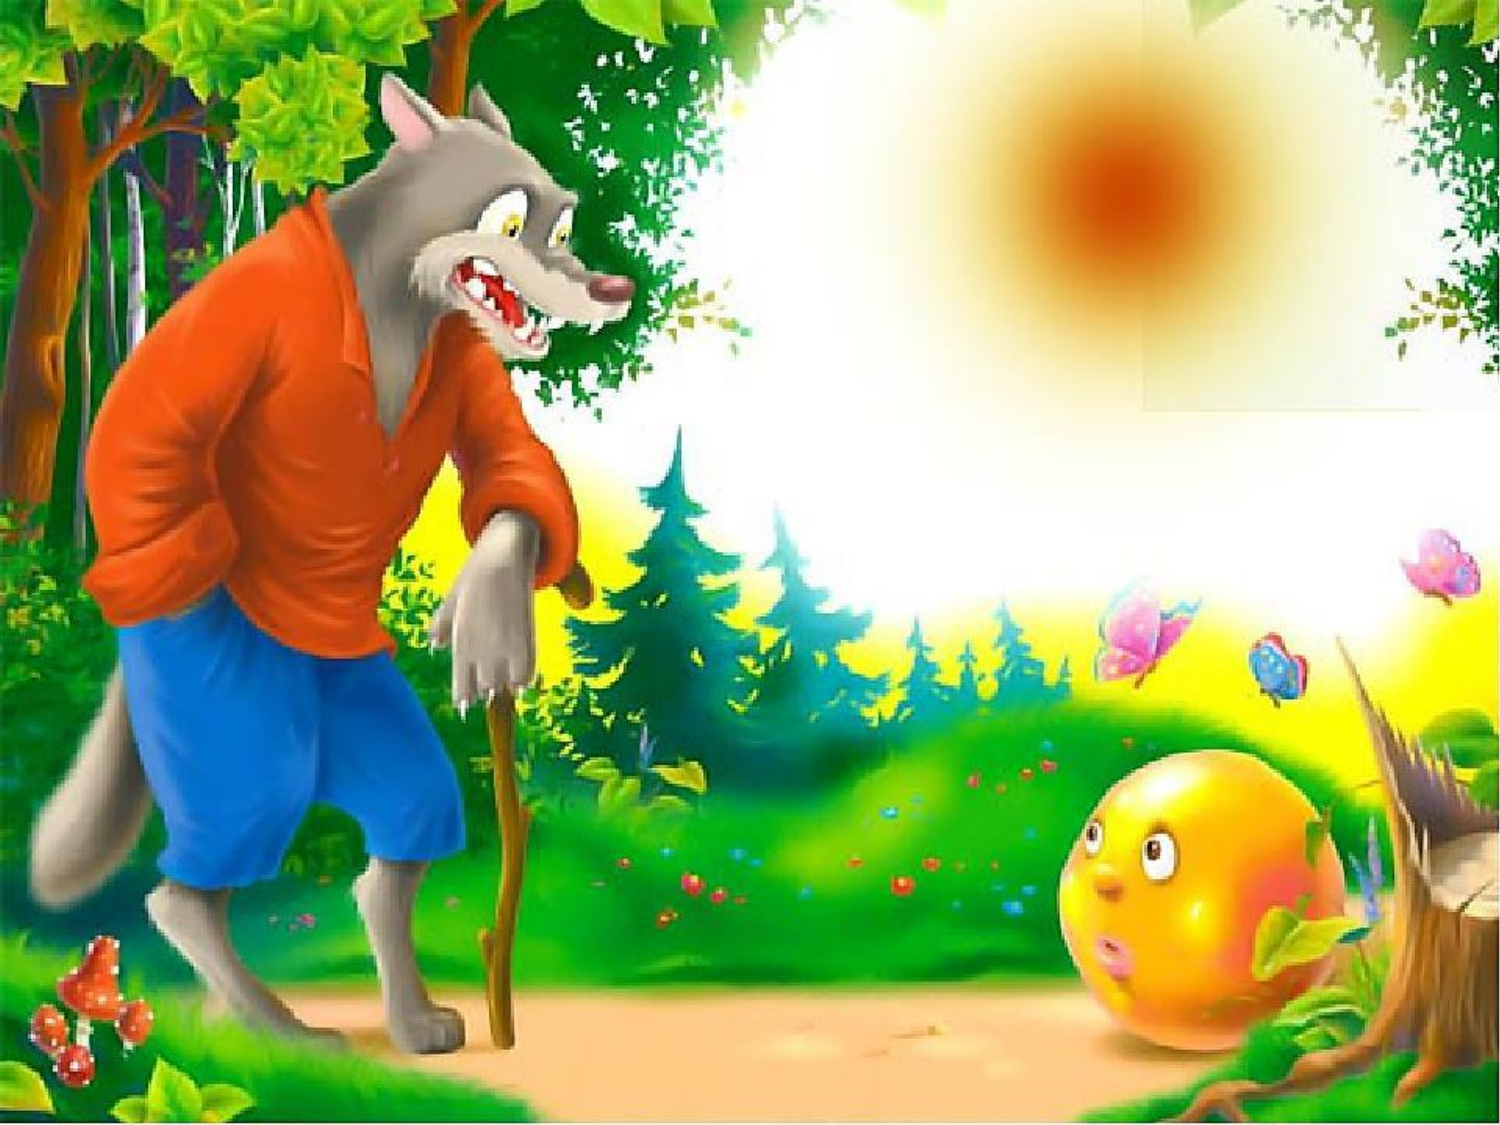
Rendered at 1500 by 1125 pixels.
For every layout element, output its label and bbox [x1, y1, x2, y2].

list [0, 0, 1500, 1125]
